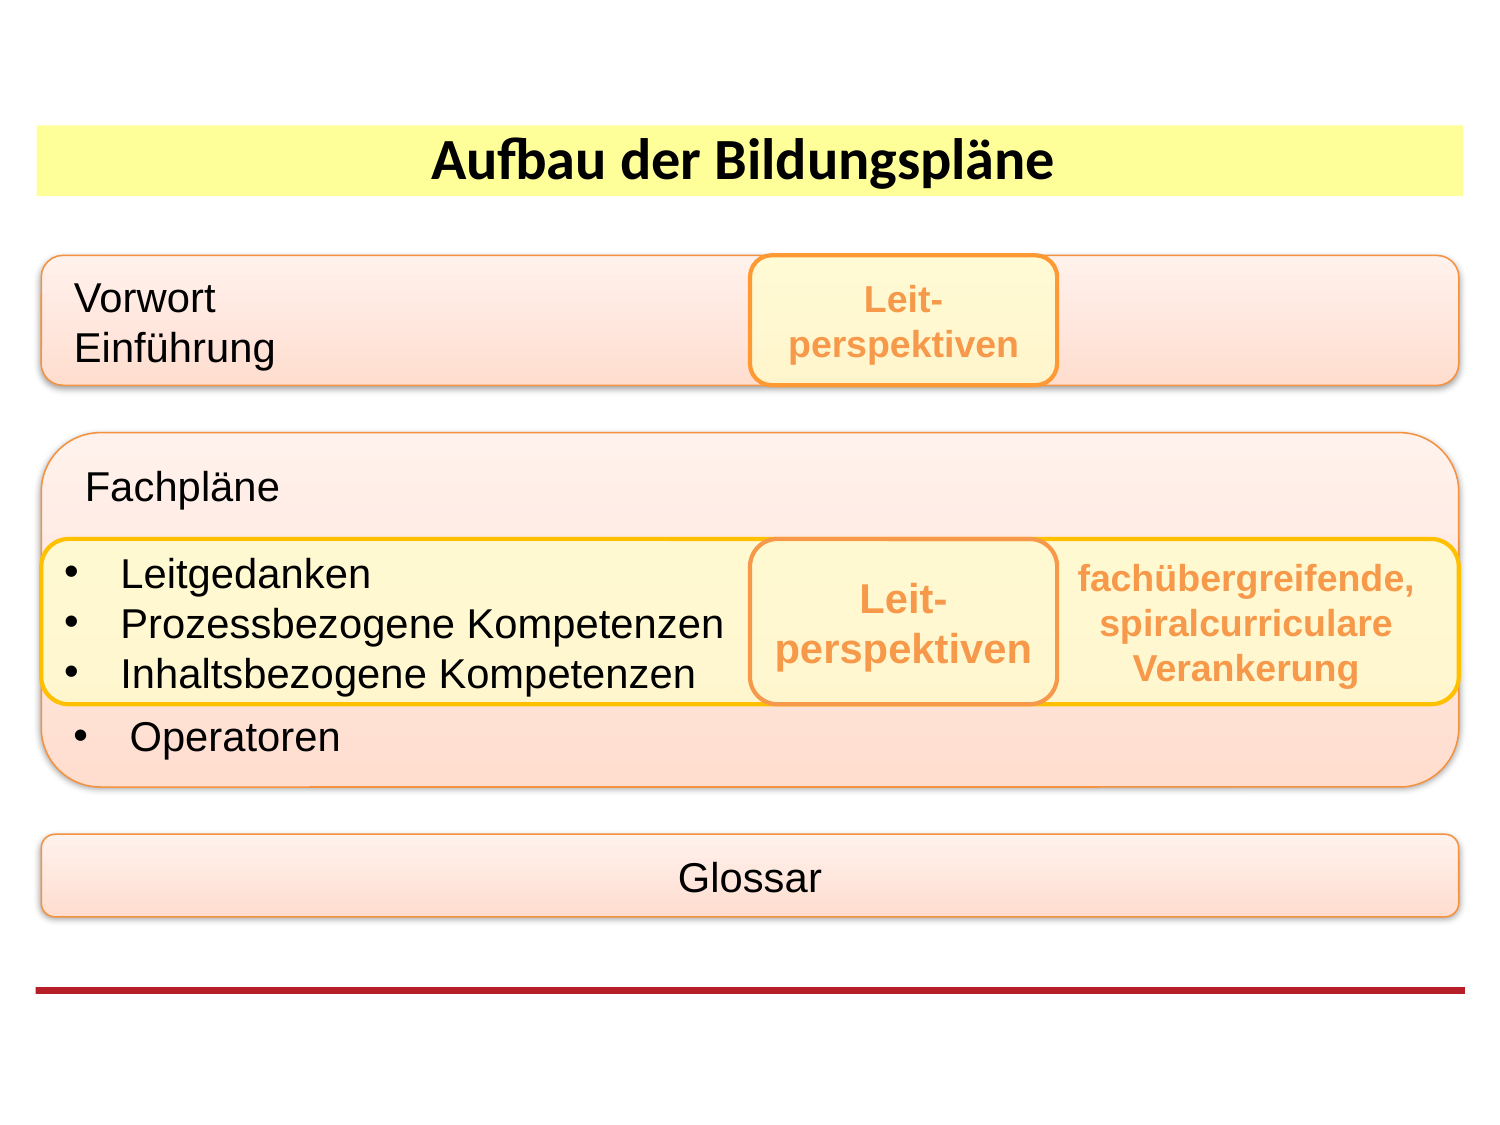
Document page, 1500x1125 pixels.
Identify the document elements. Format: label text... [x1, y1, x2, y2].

text_box Leit- perspektiven [747, 253, 1060, 388]
text_box Leitgedanken Prozessbezogene Kompetenzen Inhaltsbezogene Kompetenzen [1033, 536, 1461, 707]
text_box Vorwort Einführung [1043, 254, 1460, 387]
text_box Fachpläne Operatoren [40, 687, 1460, 788]
text_box Aufbau der Bildungspläne [36, 113, 1464, 199]
text_box Glossar [40, 833, 1460, 918]
text_box Leitgedanken Prozessbezogene Kompetenzen Inhaltsbezogene Kompetenzen [39, 536, 774, 707]
text_box Vorwort Einführung [40, 254, 764, 387]
text_box fachübergreifende, spiralcurriculare Verankerung [1066, 548, 1426, 695]
text_box Leit-perspektiven [747, 536, 1060, 707]
text_box Fachpläne Operatoren [40, 431, 1460, 556]
